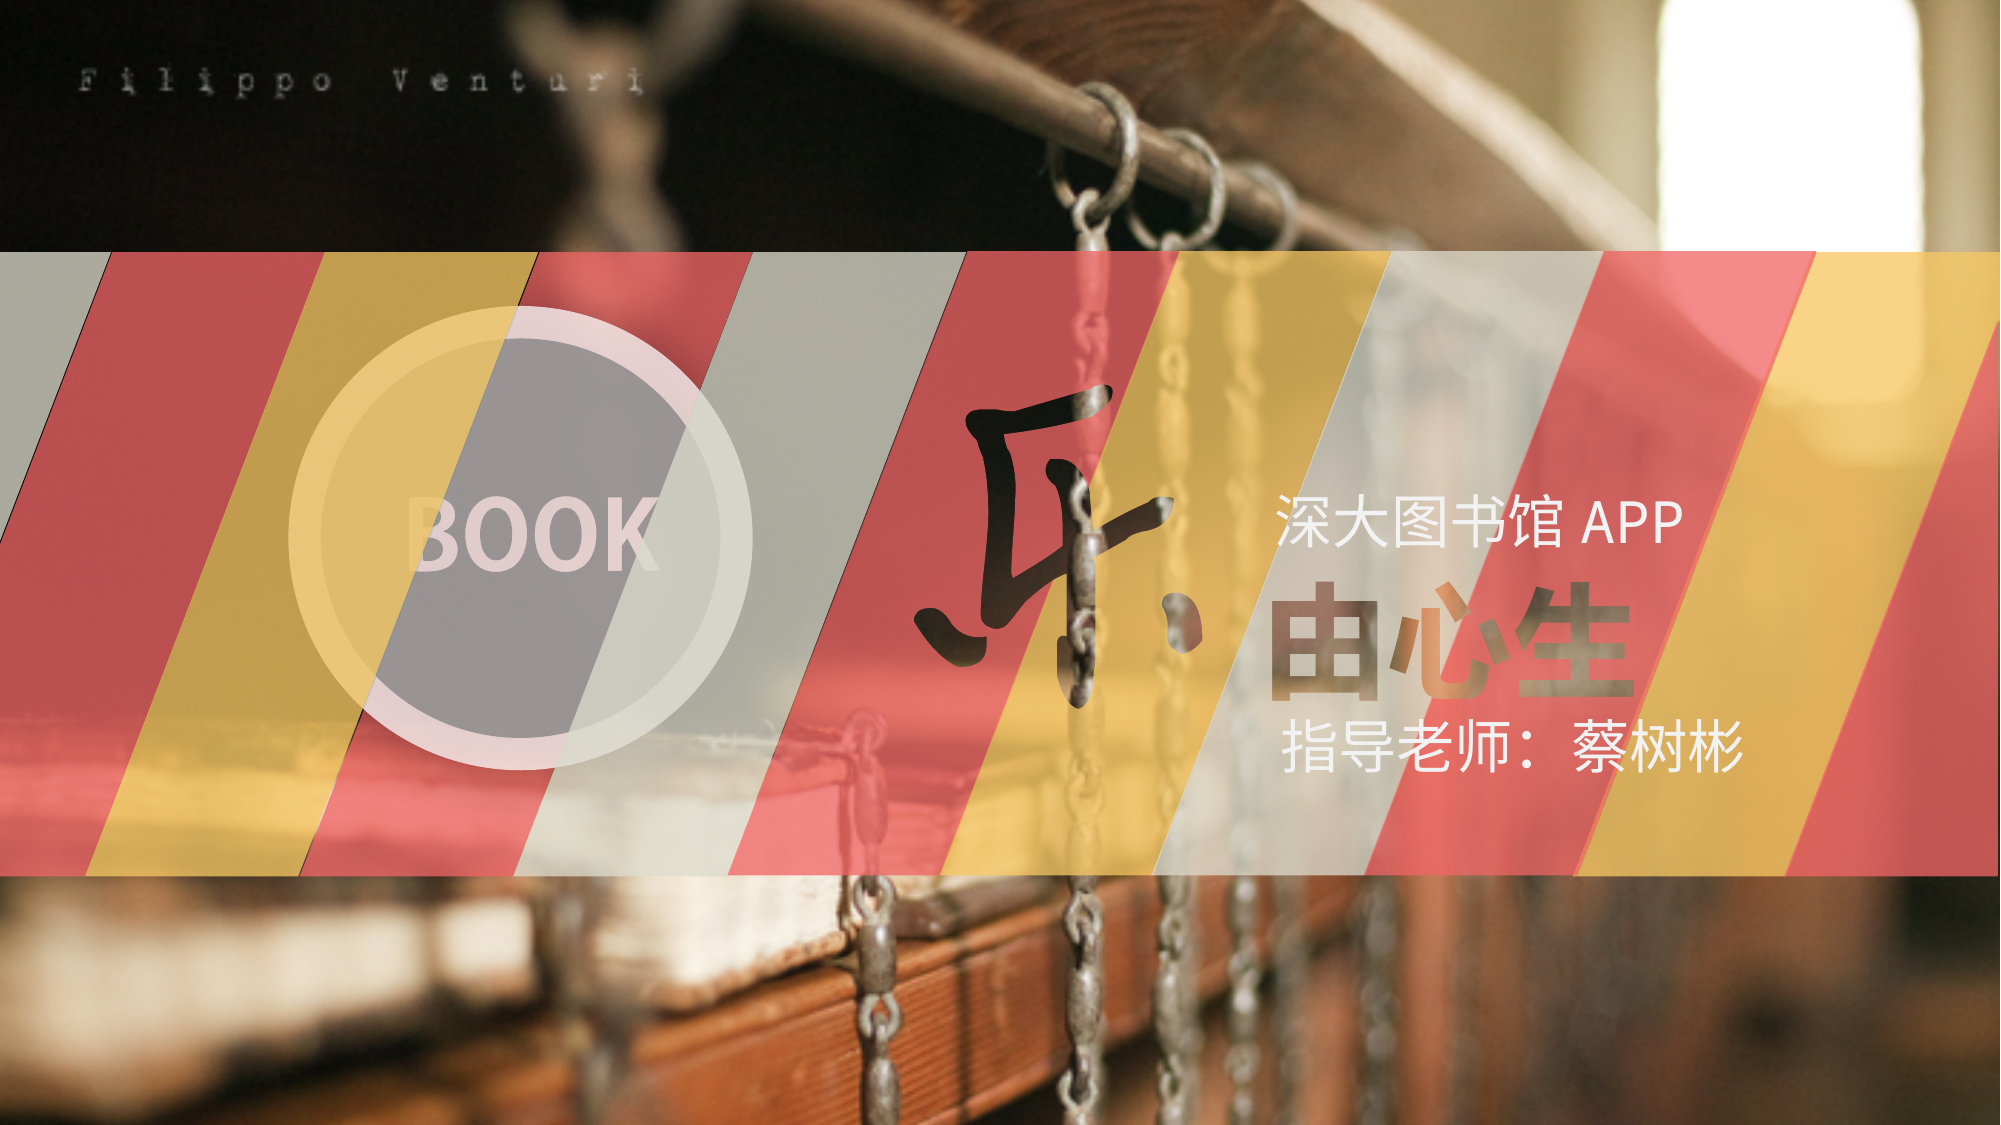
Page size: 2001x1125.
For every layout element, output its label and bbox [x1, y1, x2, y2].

picture [0, 0, 2000, 1125]
text_box [288, 305, 753, 771]
